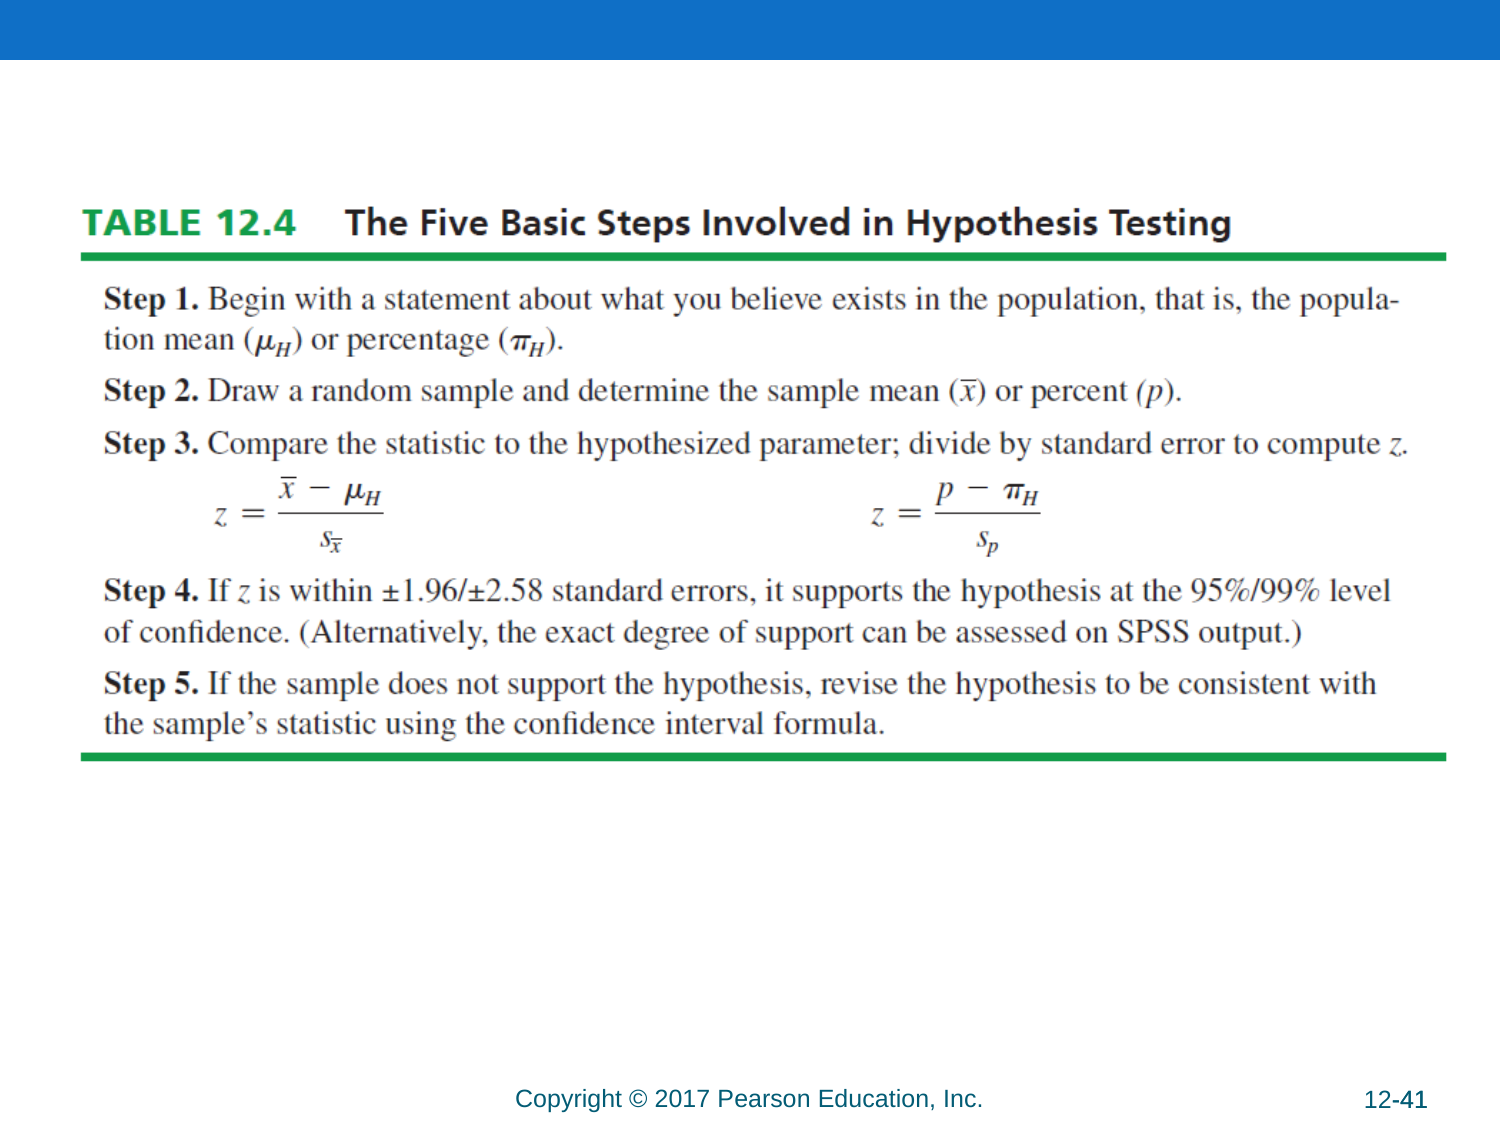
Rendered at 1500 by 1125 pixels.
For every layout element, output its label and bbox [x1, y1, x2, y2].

picture [641, 1100, 647, 1107]
picture [34, 184, 1475, 810]
